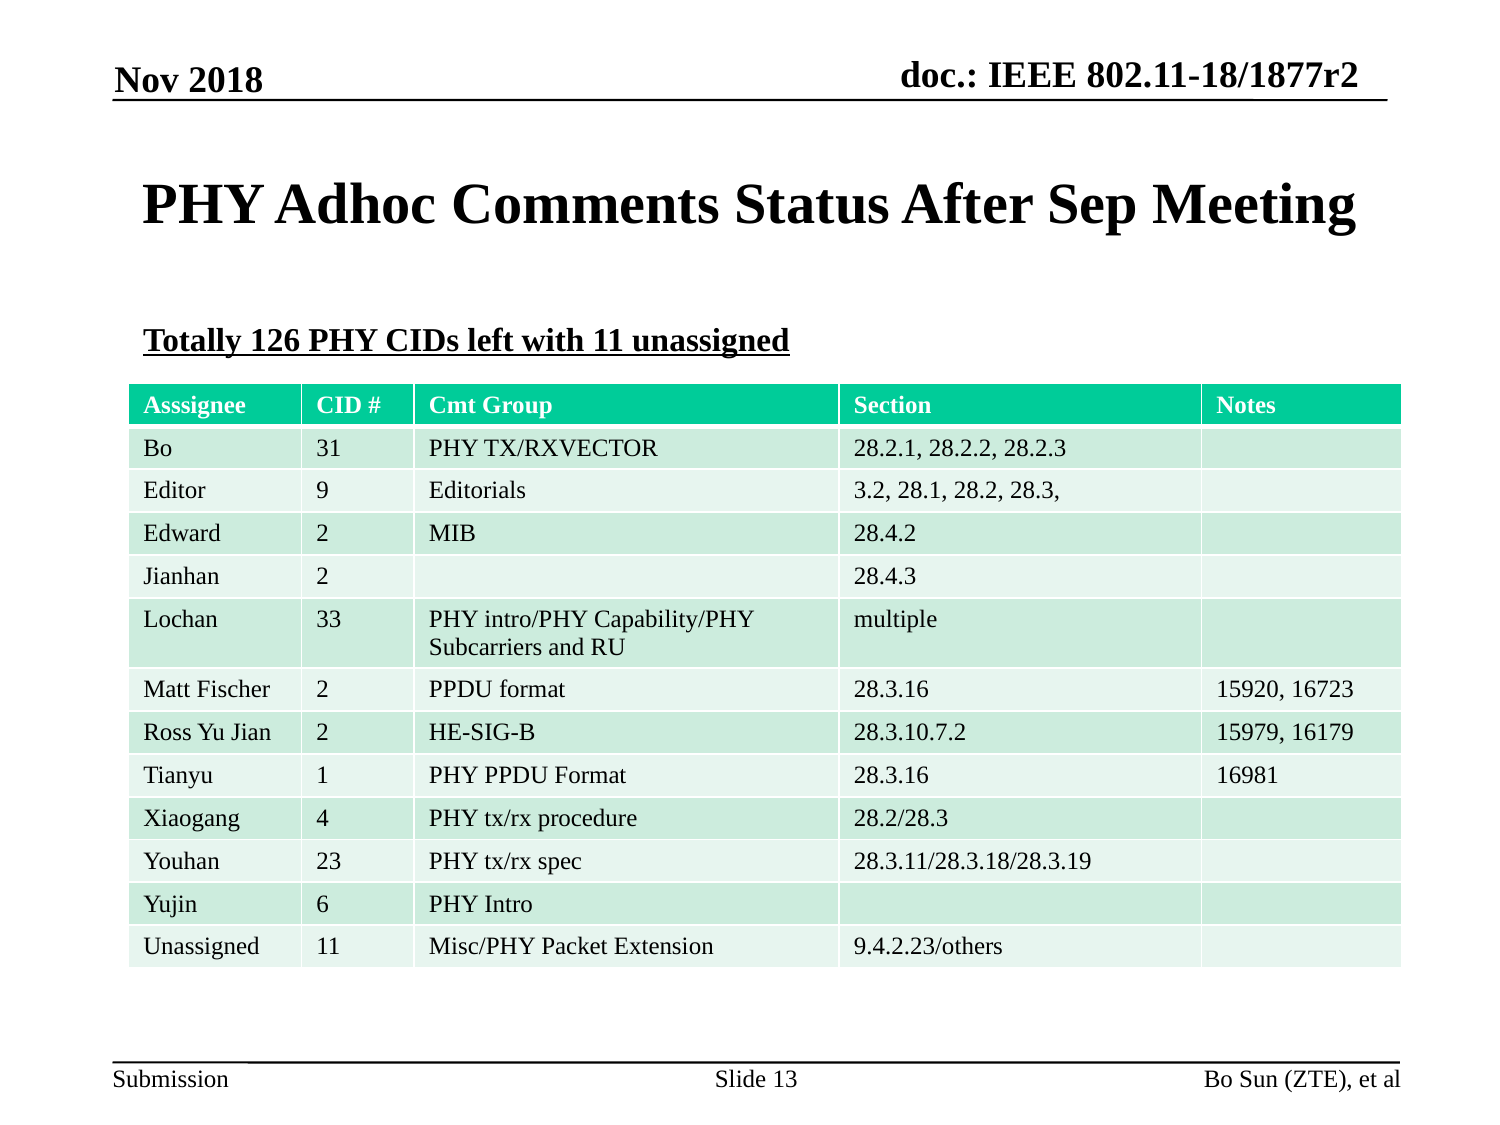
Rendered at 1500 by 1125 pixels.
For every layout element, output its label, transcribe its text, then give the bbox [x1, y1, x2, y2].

table_cell Jianhan [129, 556, 301, 597]
table_cell [840, 883, 1201, 924]
table_header Notes [1202, 384, 1401, 424]
table_cell PHY Intro [415, 883, 838, 924]
table_cell Yujin [129, 883, 301, 924]
table_cell 28.3.10.7.2 [840, 712, 1201, 753]
text_box Totally 126 PHY CIDs left with 11 unassigned [128, 311, 963, 366]
table_cell 2 [302, 513, 413, 554]
table_cell 2 [302, 669, 413, 710]
table_cell 28.2/28.3 [840, 798, 1201, 839]
table_cell Editor [129, 470, 301, 511]
table_cell PHY tx/rx spec [415, 840, 838, 881]
table_header Cmt Group [415, 384, 838, 424]
table_cell 23 [302, 840, 413, 881]
table_cell [415, 556, 838, 597]
table_header CID # [302, 384, 413, 424]
table_cell 28.4.3 [840, 556, 1201, 597]
table_cell Editorials [415, 470, 838, 511]
table_cell 28.3.16 [840, 755, 1201, 796]
table_cell Edward [129, 513, 301, 554]
table_cell 2 [302, 556, 413, 597]
table_cell Unassigned [129, 926, 301, 967]
table_cell Tianyu [129, 755, 301, 796]
table_cell 2 [302, 712, 413, 753]
table_cell 28.3.11/28.3.18/28.3.19 [840, 840, 1201, 881]
table_cell multiple [840, 599, 1201, 667]
table_cell 9 [302, 470, 413, 511]
table_cell 6 [302, 883, 413, 924]
table_cell 15979, 16179 [1202, 712, 1401, 753]
table_cell Xiaogang [129, 798, 301, 839]
table_cell Matt Fischer [129, 669, 301, 710]
table_cell PHY PPDU Format [415, 755, 838, 796]
table_cell Youhan [129, 840, 301, 881]
table_cell 11 [302, 926, 413, 967]
table_cell 33 [302, 599, 413, 667]
table_cell [1202, 470, 1401, 511]
table_cell [1202, 556, 1401, 597]
table_cell Ross Yu Jian [129, 712, 301, 753]
slide_number Slide 13 [712, 1061, 800, 1093]
table_cell Misc/PHY Packet Extension [415, 926, 838, 967]
table_cell Lochan [129, 599, 301, 667]
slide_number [114, 54, 265, 101]
table_cell 28.3.16 [840, 669, 1201, 710]
table_cell [1202, 883, 1401, 924]
table_cell 1 [302, 755, 413, 796]
table_cell 31 [302, 429, 413, 468]
table_cell MIB [415, 513, 838, 554]
table_cell HE-SIG-B [415, 712, 838, 753]
table_cell [1202, 599, 1401, 667]
table_cell 15920, 16723 [1202, 669, 1401, 710]
table_cell PHY intro/PHY Capability/PHY Subcarriers and RU [415, 599, 838, 667]
table_cell 16981 [1202, 755, 1401, 796]
table_cell 28.2.1, 28.2.2, 28.2.3 [840, 429, 1201, 468]
table_cell 9.4.2.23/others [840, 926, 1201, 967]
table_header Section [840, 384, 1201, 424]
table_header Asssignee [129, 384, 301, 424]
table_cell PHY TX/RXVECTOR [415, 429, 838, 468]
table_cell 3.2, 28.1, 28.2, 28.3, [840, 470, 1201, 511]
footer Bo Sun (ZTE), et al [1200, 1061, 1402, 1093]
table_cell [1202, 429, 1401, 468]
table_cell [1202, 840, 1401, 881]
table_cell [1202, 798, 1401, 839]
table_cell PPDU format [415, 669, 838, 710]
table_cell [1202, 513, 1401, 554]
table_cell PHY tx/rx procedure [415, 798, 838, 839]
title PHY Adhoc Comments Status After Sep Meeting [112, 112, 1388, 288]
table_cell 28.4.2 [840, 513, 1201, 554]
table_cell Bo [129, 429, 301, 468]
table_cell [1202, 926, 1401, 967]
table_cell 4 [302, 798, 413, 839]
